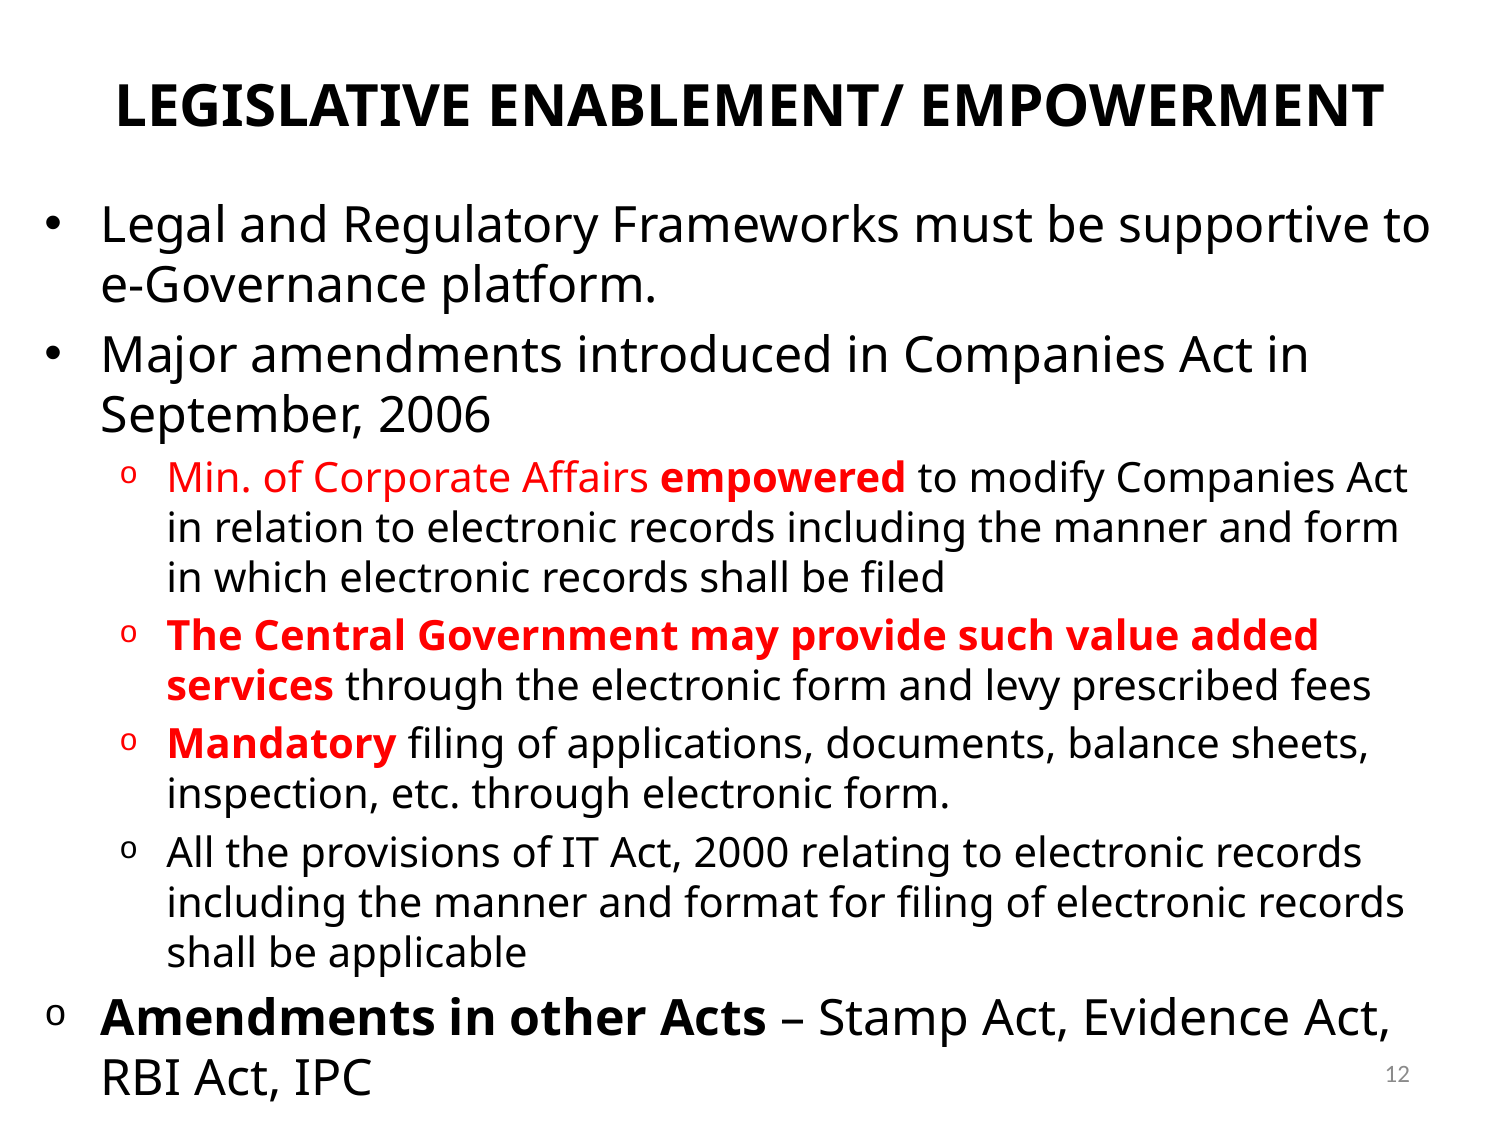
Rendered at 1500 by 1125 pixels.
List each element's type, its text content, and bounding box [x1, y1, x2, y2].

list Legal and Regulatory Frameworks must be supportive to e-Governance platform. Major amendments introduced in Companies Act in September, 2006 Min. of Corporate Affairs empowered to modify Companies Act in relation to electronic records including the manner and form in which electronic records shall be filed The Central Government may provide such value added services through the electronic form and levy prescribed fees Mandatory filing of applications, documents, balance sheets, inspection, etc. through electronic form. All the provisions of IT Act, 2000 relating to electronic records including the manner and format for filing of electronic records shall be applicable Amendments in other Acts – Stamp Act, Evidence Act, RBI Act, IPC [29, 184, 1459, 1094]
slide_number 12 [1074, 1042, 1425, 1103]
title LEGISLATIVE ENABLEMENT/ EMPOWERMENT [75, 45, 1425, 161]
